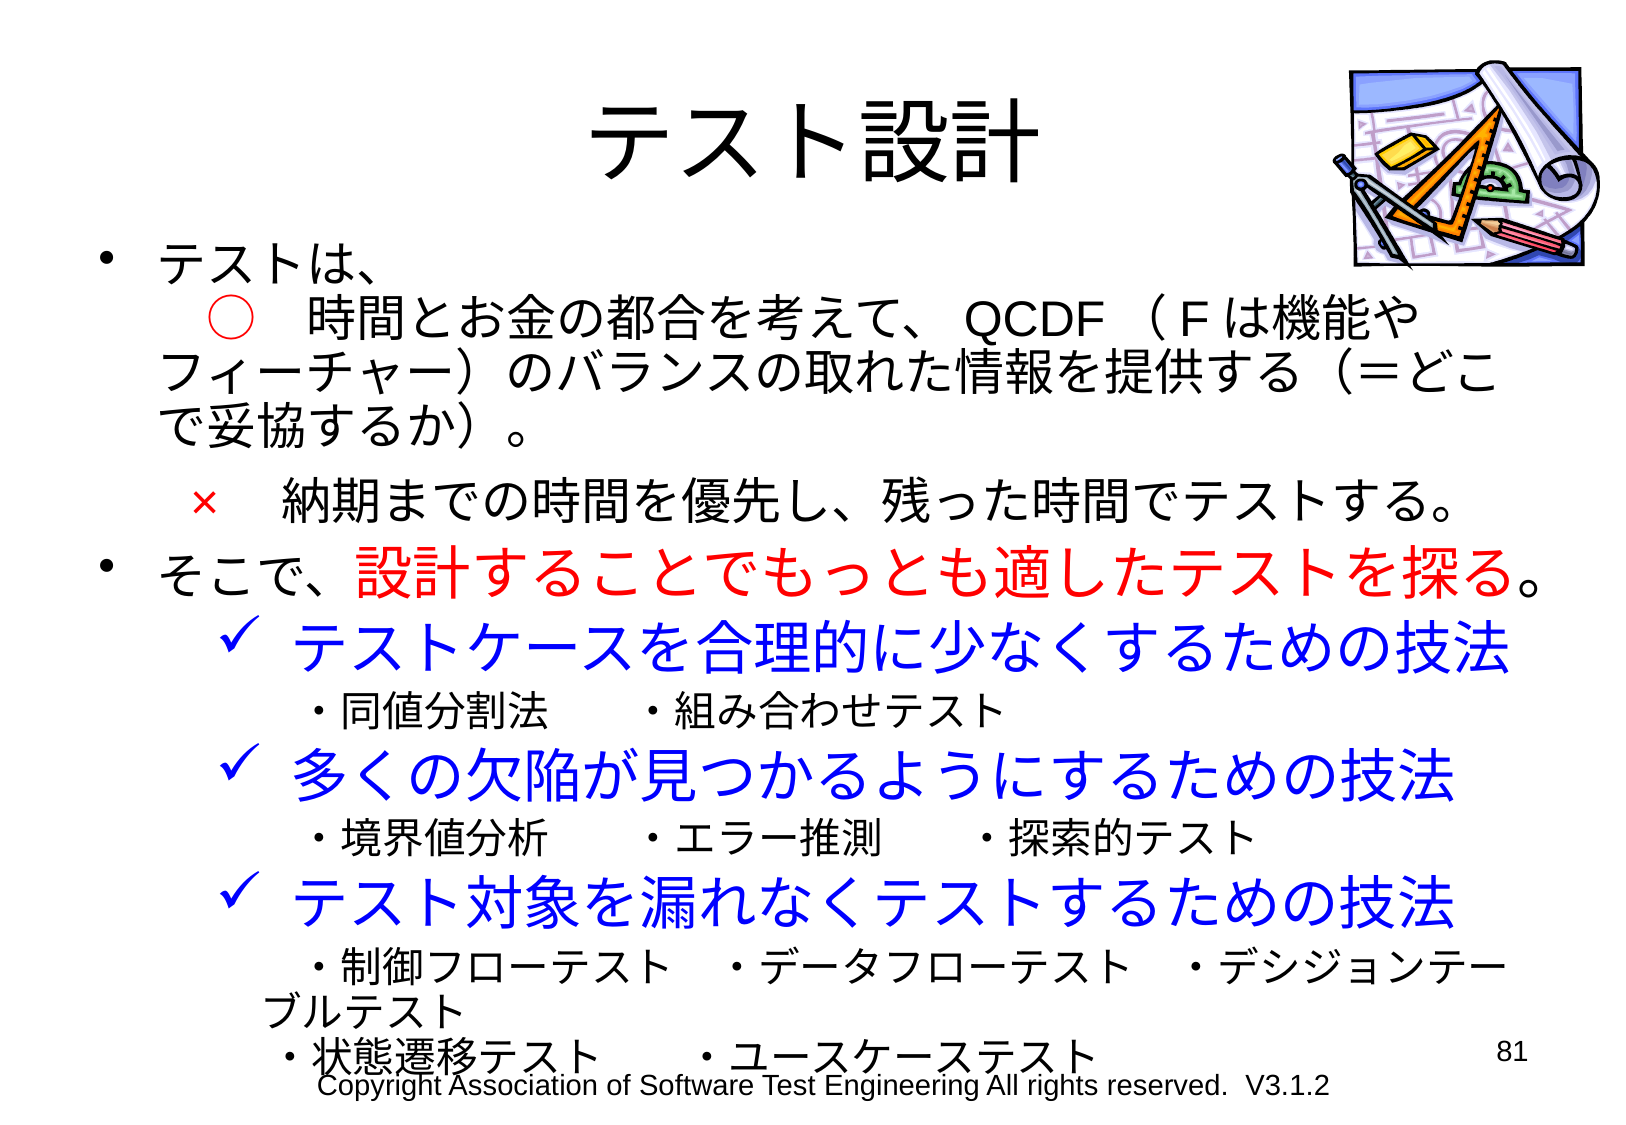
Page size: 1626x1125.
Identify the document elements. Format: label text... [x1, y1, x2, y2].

picture [1331, 56, 1604, 275]
list テストは、 ○ 時間とお金の都合を考えて、QCDF（Fは機能やフィーチャー）のバランスの取れた情報を提供する（＝どこで妥協するか）。 × 納期までの時間を優先し、残った時間でテストする。 そこで、設計することでもっとも適したテストを探る。 テストケースを合理的に少なくするための技法 ・同値分割法 ・組み合わせテスト 多くの欠陥が見つかるようにするための技法 ・境界値分析 ・エラー推測 ・探索的テスト テスト対象を漏れなくテストするための技法 ・制御フローテスト ・データフローテスト ・デシジョンテーブルテスト ・状態遷移テスト ・ユースケーステスト [83, 231, 1542, 1036]
footer Copyright Association of Software Test Engineering All rights reserved. V3.1.2 [233, 1058, 1416, 1103]
slide_number 81 [1164, 1024, 1544, 1103]
title テスト設計 [80, 44, 1544, 233]
